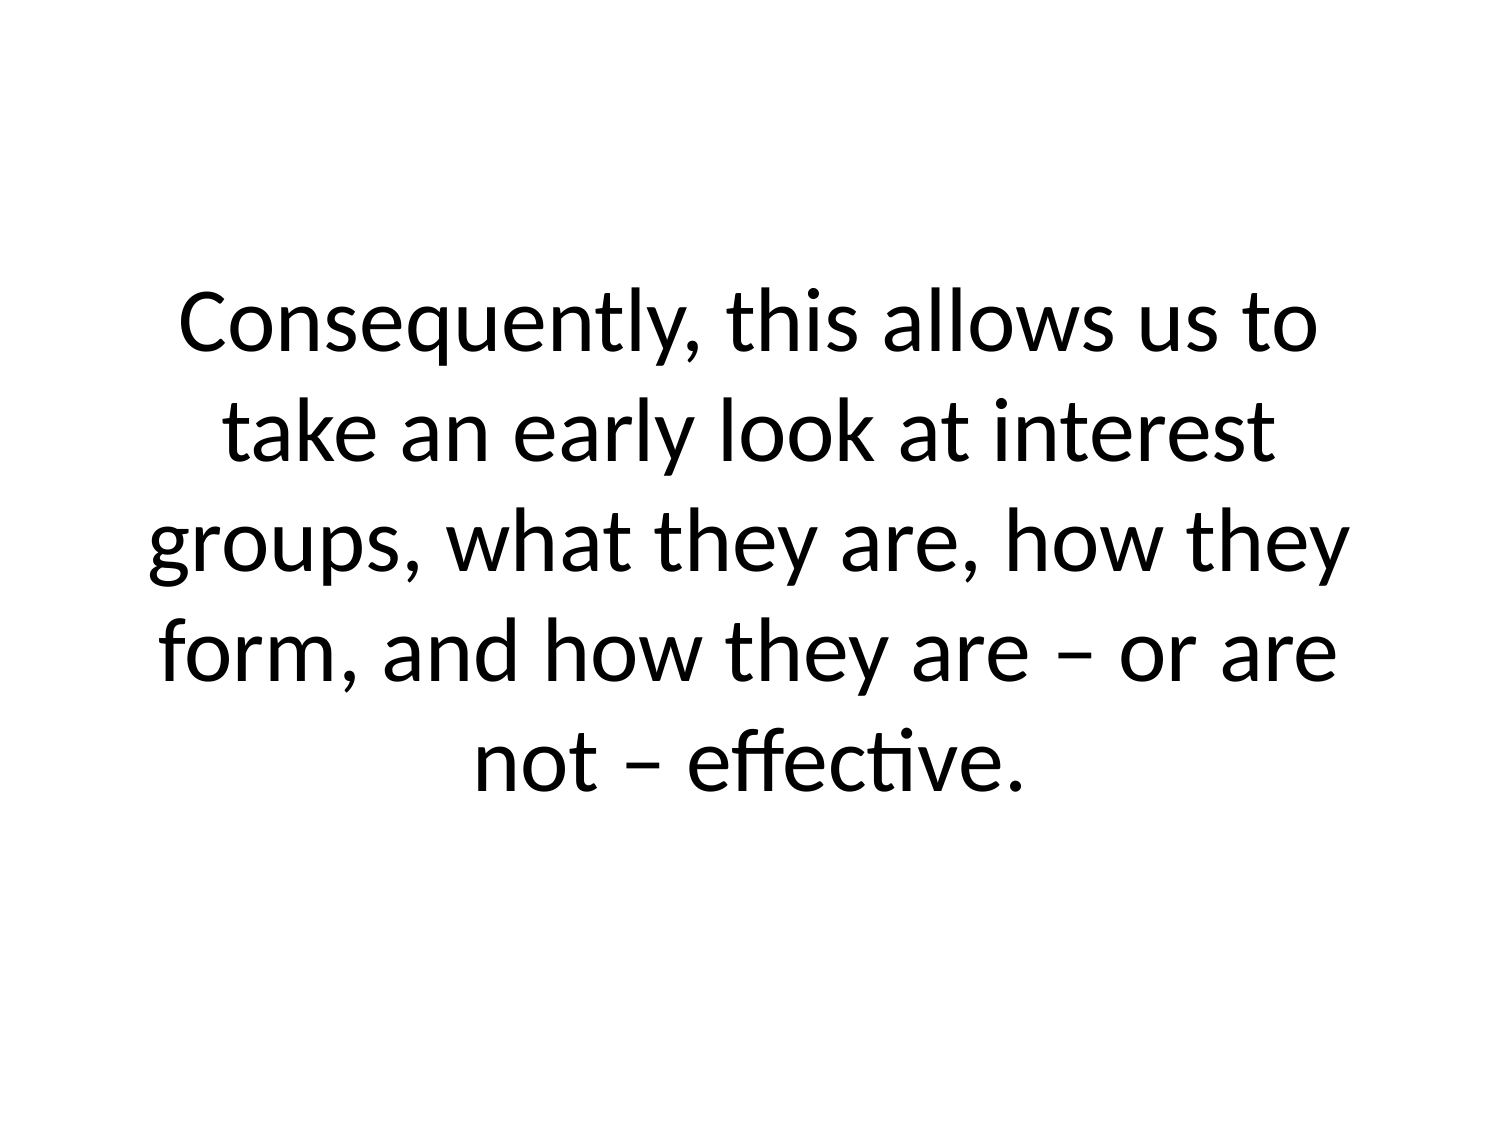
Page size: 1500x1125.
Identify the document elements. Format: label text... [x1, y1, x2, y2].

title Consequently, this allows us to take an early look at interest groups, what they are, how they form, and how they are – or are not – effective. [74, 44, 1426, 1026]
